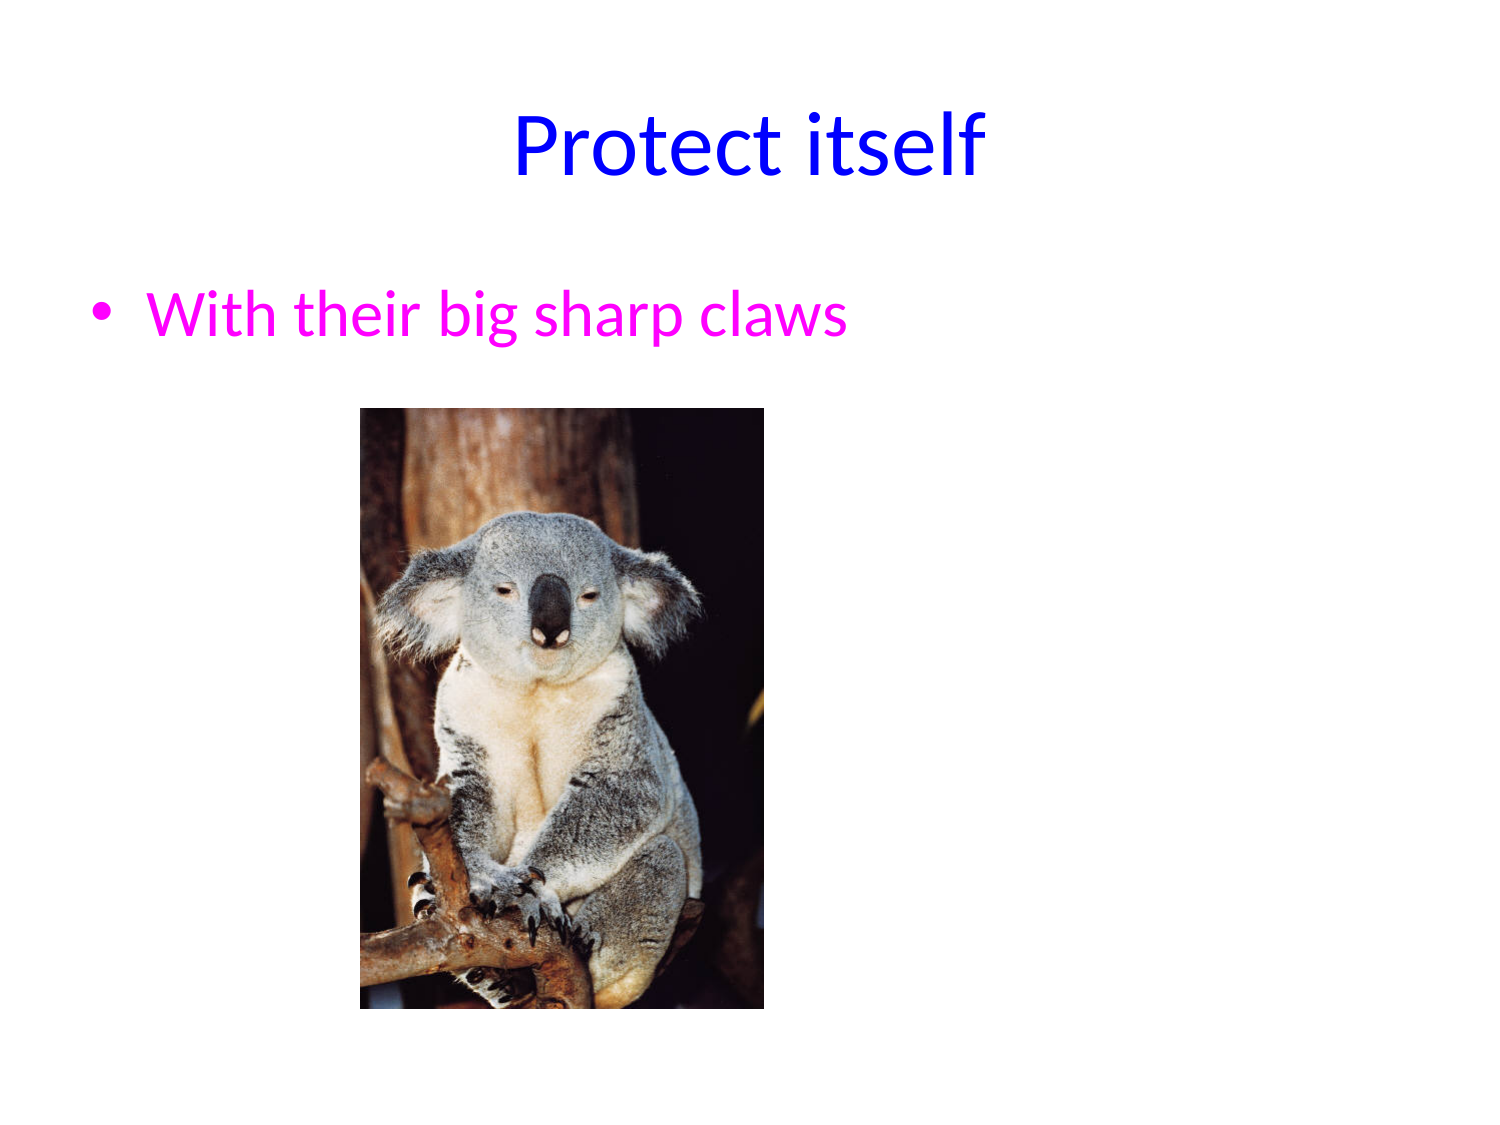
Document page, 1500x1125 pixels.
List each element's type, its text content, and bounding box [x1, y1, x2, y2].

title Protect itself [75, 45, 1425, 233]
picture [359, 408, 764, 1010]
list With their big sharp claws [75, 262, 1425, 1005]
